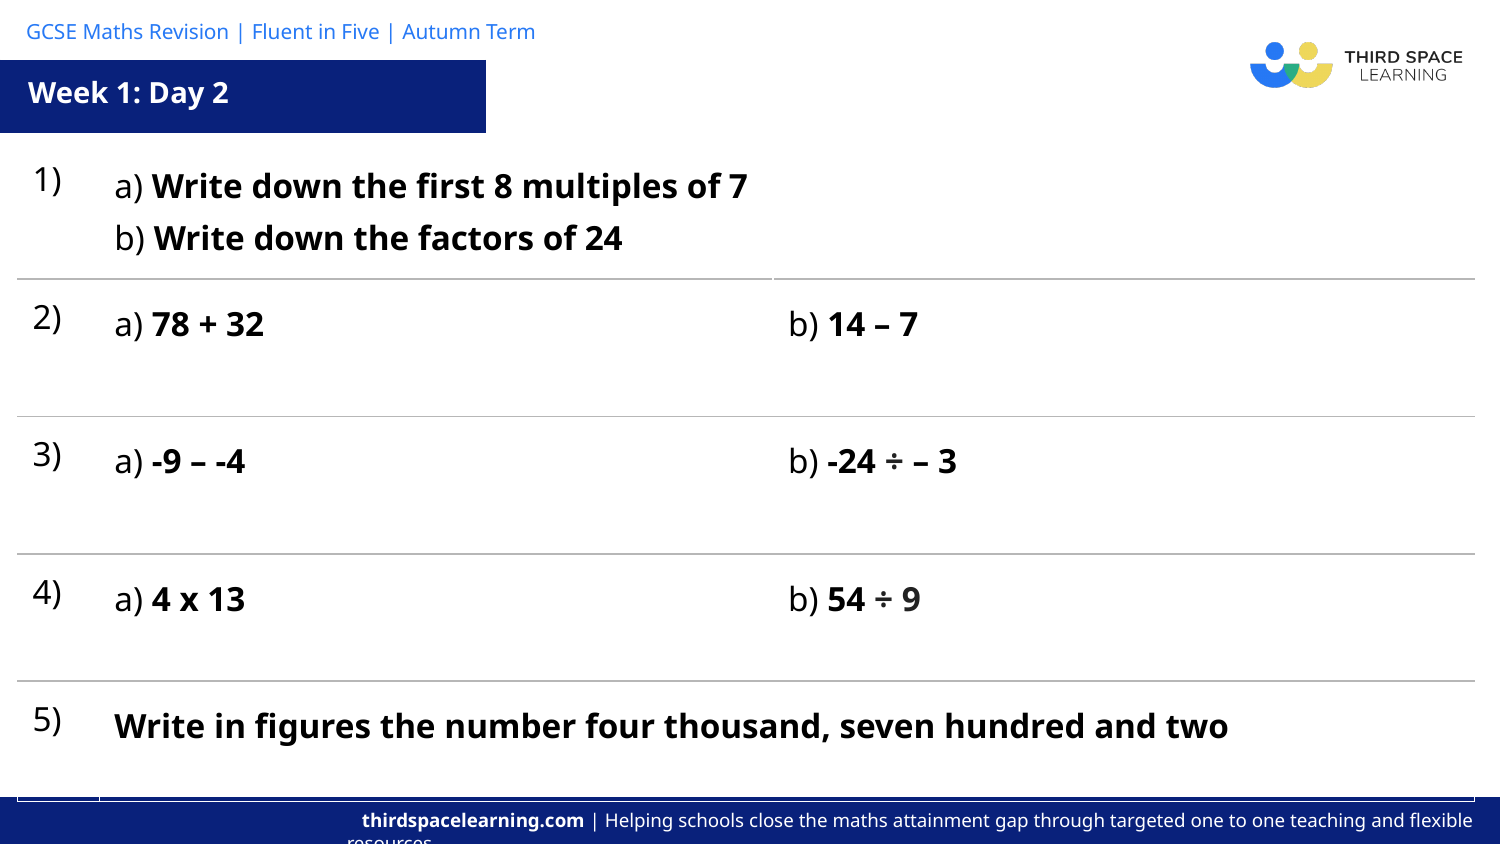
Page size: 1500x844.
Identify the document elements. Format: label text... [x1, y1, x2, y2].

table_header a) Write down the first 8 multiples of 7 b) Write down the factors of 24 [100, 142, 1474, 278]
table_header 1) [18, 142, 99, 278]
table_cell 2) [18, 280, 99, 416]
table_cell 3) [18, 417, 99, 553]
table_cell Write in figures the number four thousand, seven hundred and two [100, 682, 1474, 801]
table_cell b) 14 – 7 [774, 280, 1474, 416]
table_cell a) 78 + 32 [100, 280, 772, 416]
table_cell b) 54 ÷ 9 [774, 555, 1474, 680]
table_cell 4) [18, 555, 99, 680]
table_cell 5) [18, 682, 99, 801]
text_box Week 1: Day 2 [13, 59, 383, 125]
table_cell a) -9 – -4 [100, 417, 772, 553]
table_cell a) 4 x 13 [100, 555, 772, 680]
table_cell b) -24 ÷ – 3 [774, 417, 1474, 553]
picture [1250, 33, 1465, 99]
